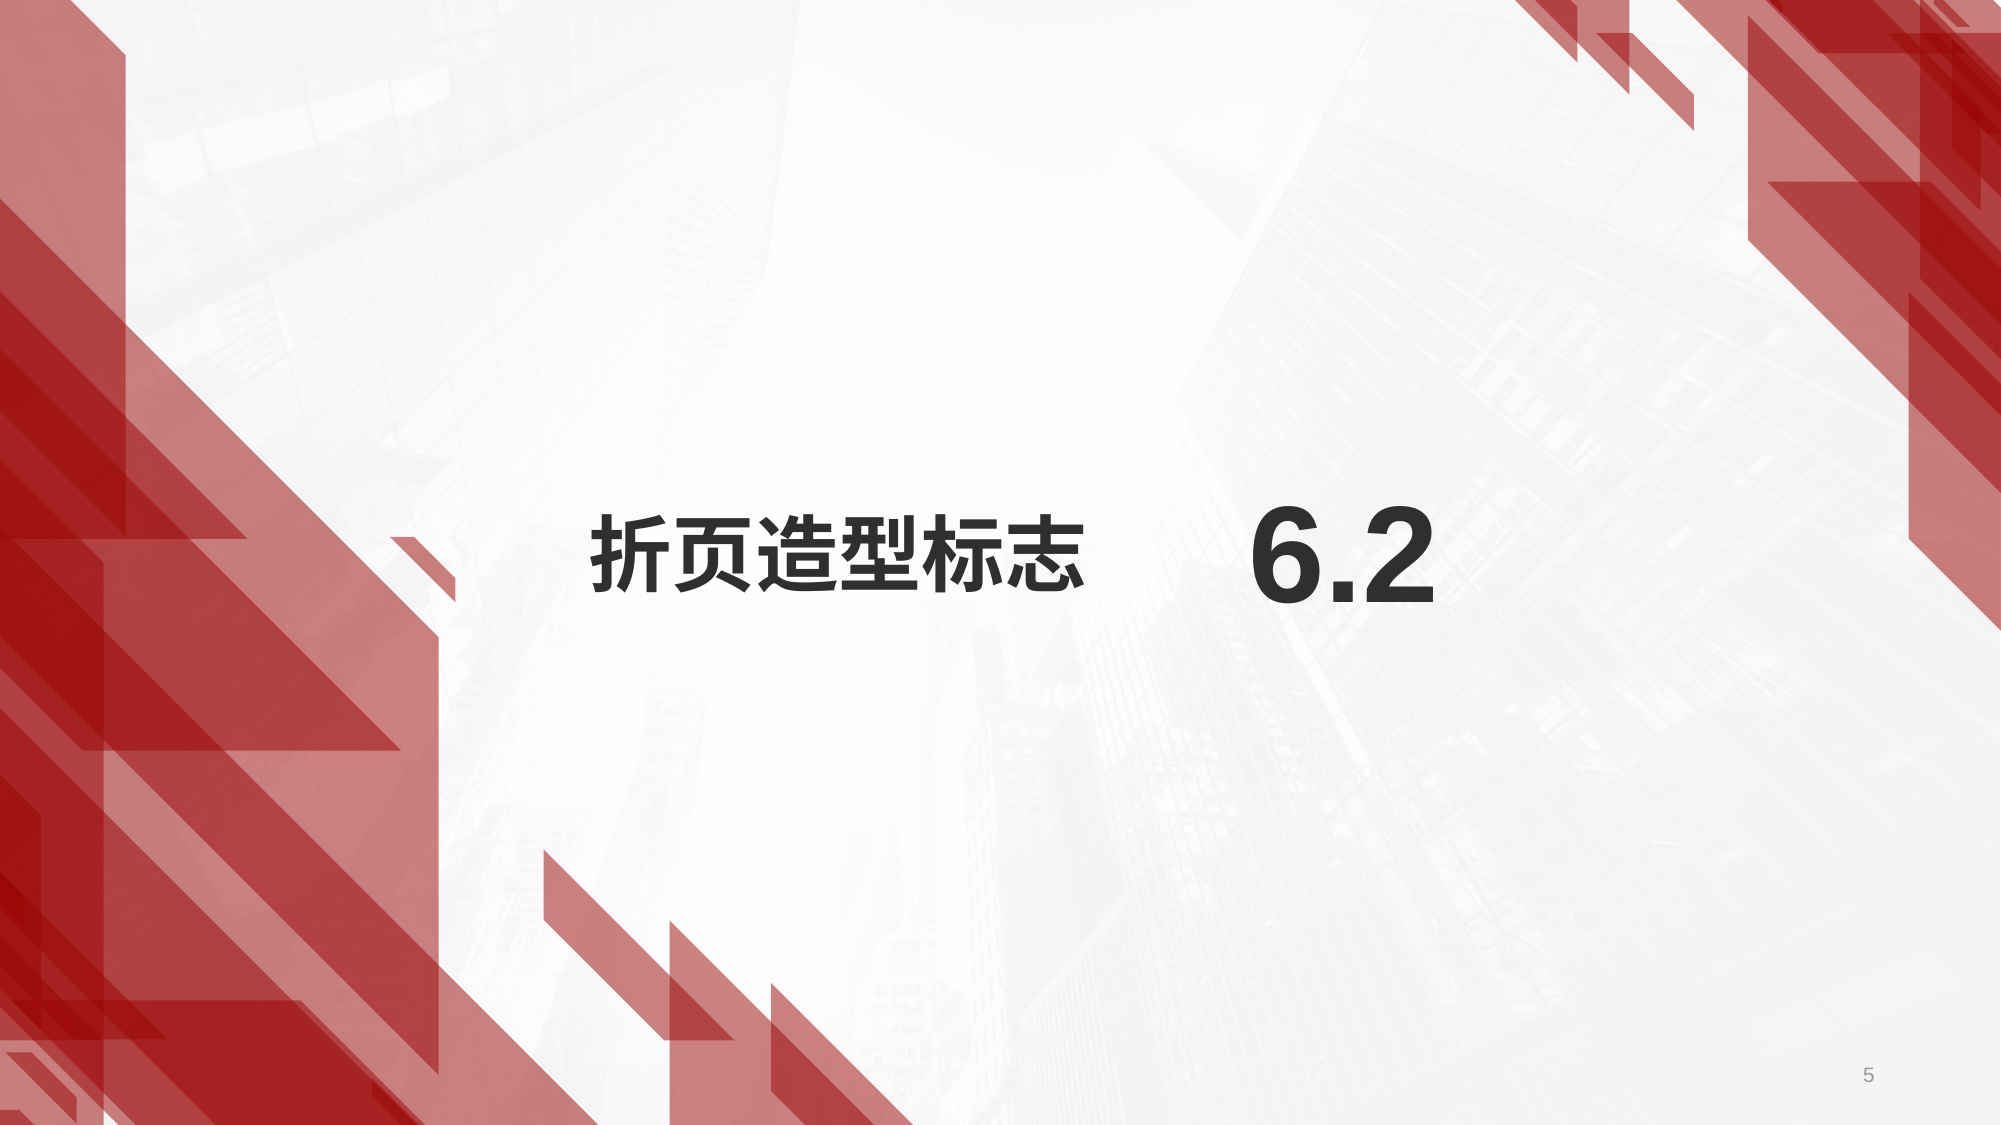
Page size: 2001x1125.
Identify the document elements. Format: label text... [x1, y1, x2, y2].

title 折页造型标志 [573, 483, 1107, 610]
list 6.2 [1233, 455, 1457, 638]
slide_number 5 [1452, 1056, 1890, 1092]
